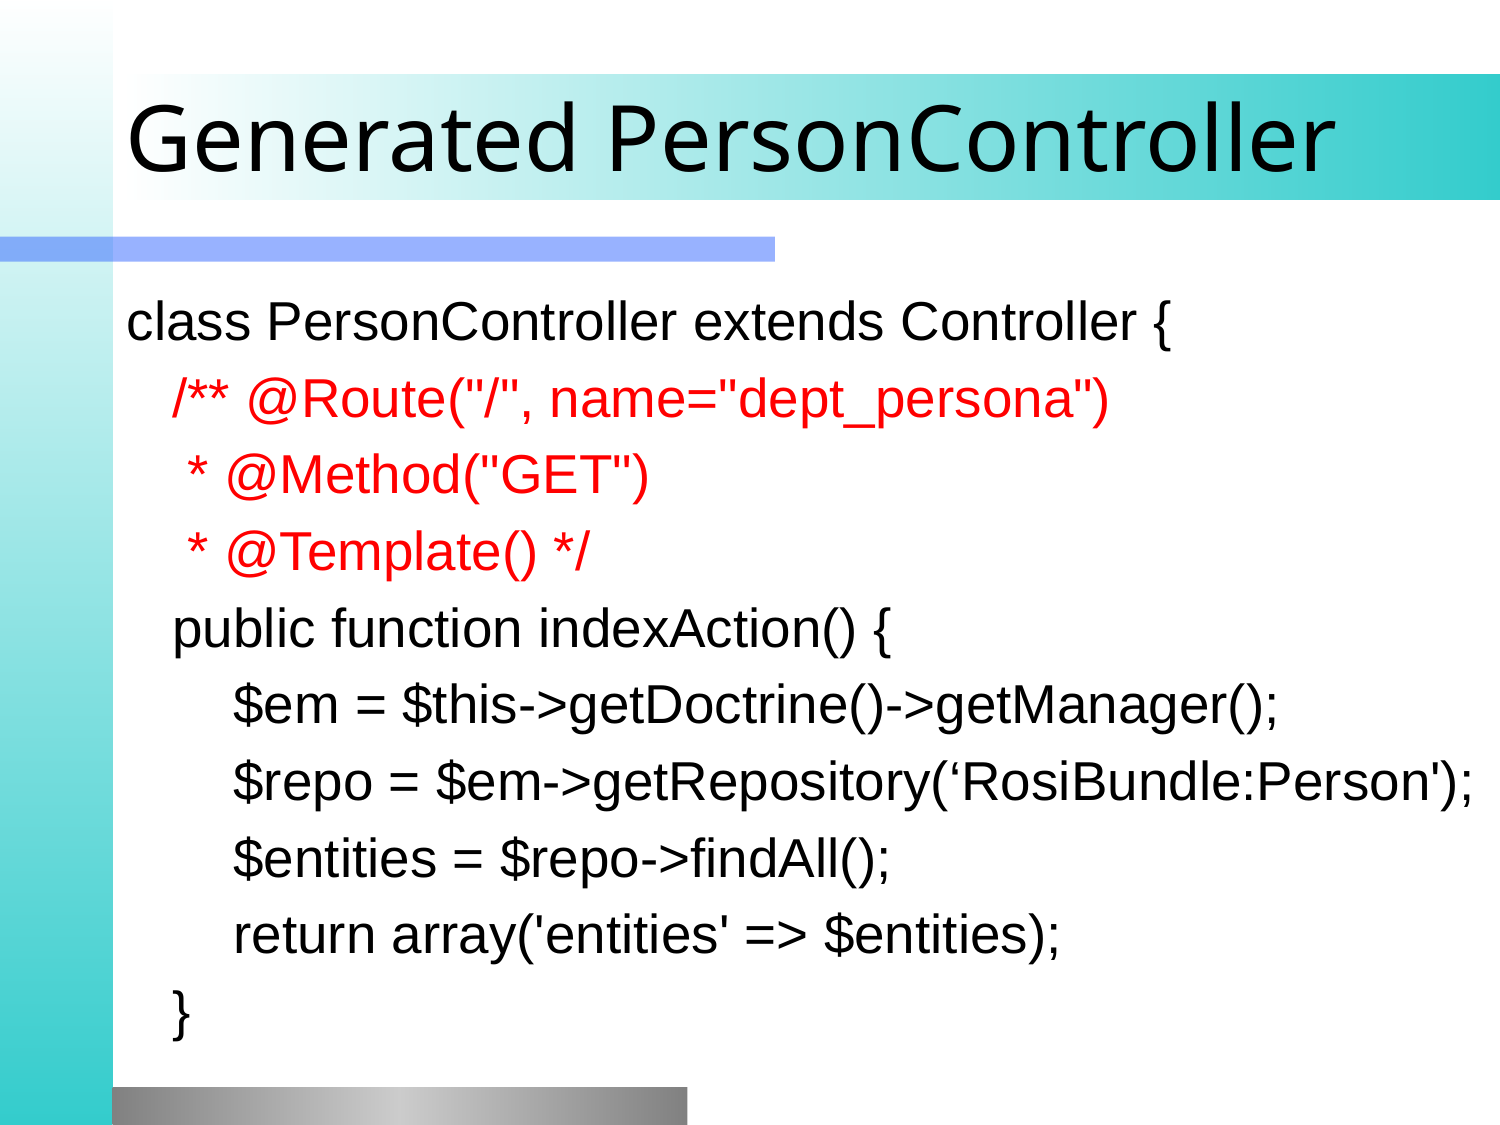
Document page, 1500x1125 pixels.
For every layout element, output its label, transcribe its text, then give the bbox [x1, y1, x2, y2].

list class PersonController extends Controller { /** @Route("/", name="dept_persona") * @Method("GET") * @Template() */ public function indexAction() { $em = $this->getDoctrine()->getManager(); $repo = $em->getRepository(‘RosiBundle:Person'); $entities = $repo->findAll(); return array('entities' => $entities); } [111, 278, 1500, 1073]
title Generated PersonController [110, 40, 1386, 229]
